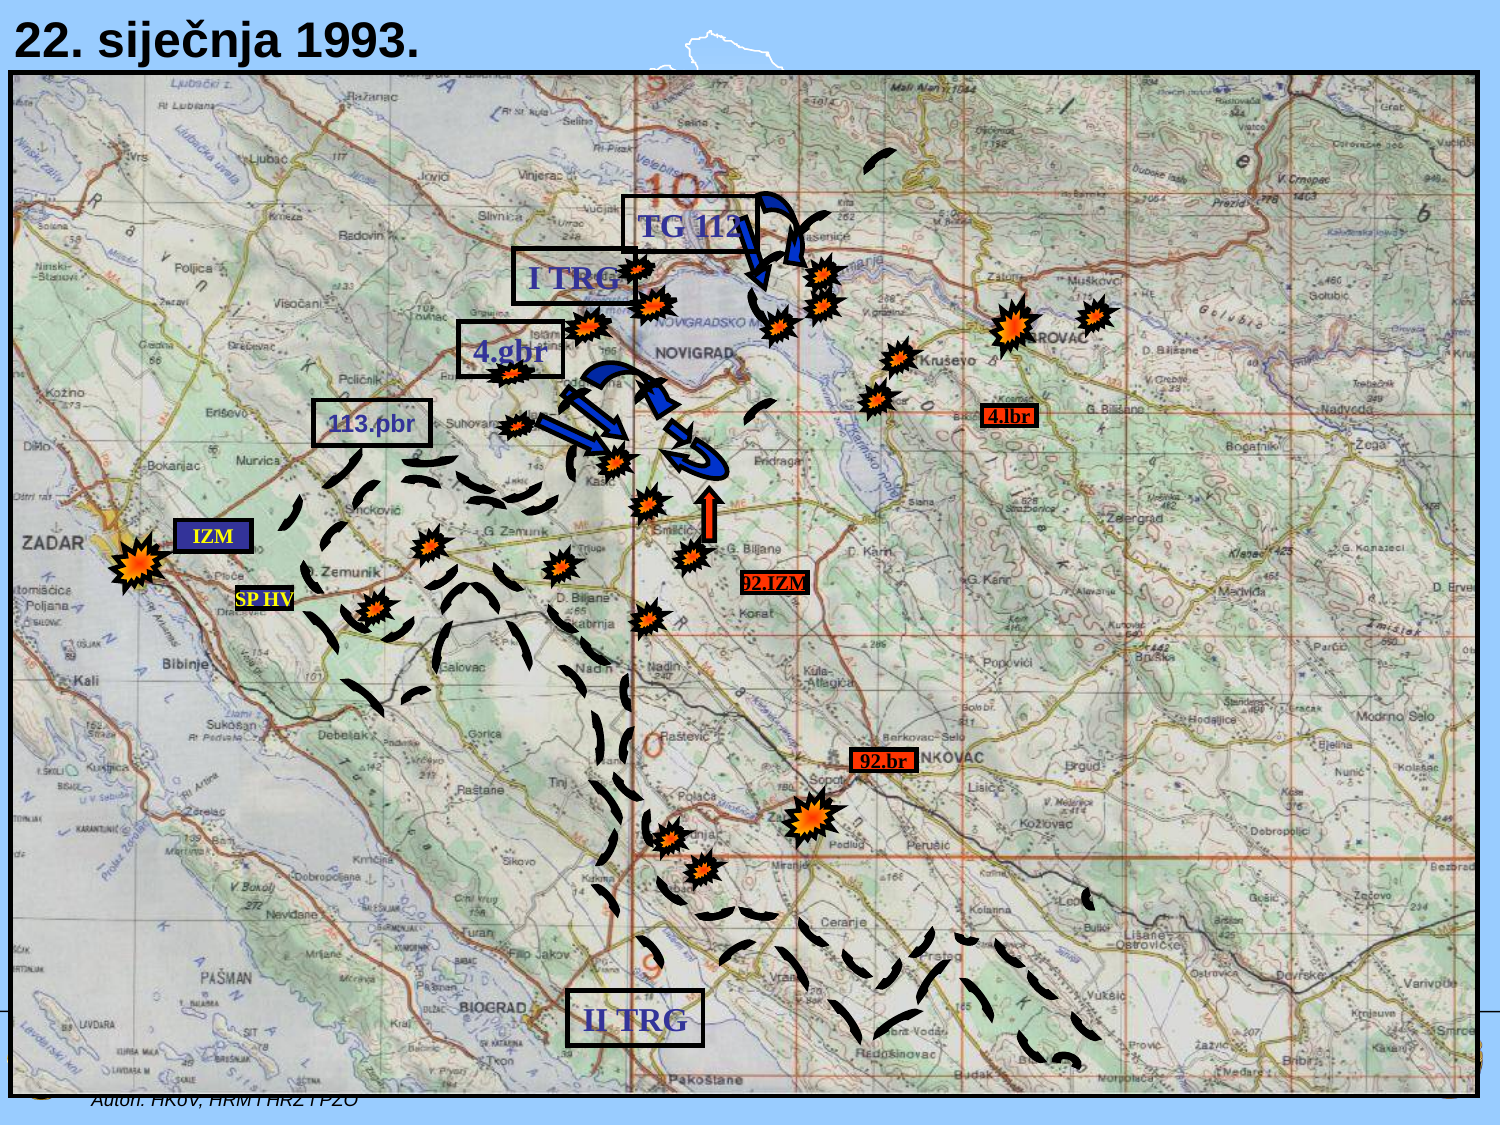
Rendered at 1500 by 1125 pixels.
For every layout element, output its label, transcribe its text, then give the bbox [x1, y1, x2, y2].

picture [1415, 1011, 1483, 1099]
picture [7, 1012, 75, 1100]
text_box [12, 74, 1476, 1094]
text_box 22. siječnja 1993. [0, 0, 690, 76]
